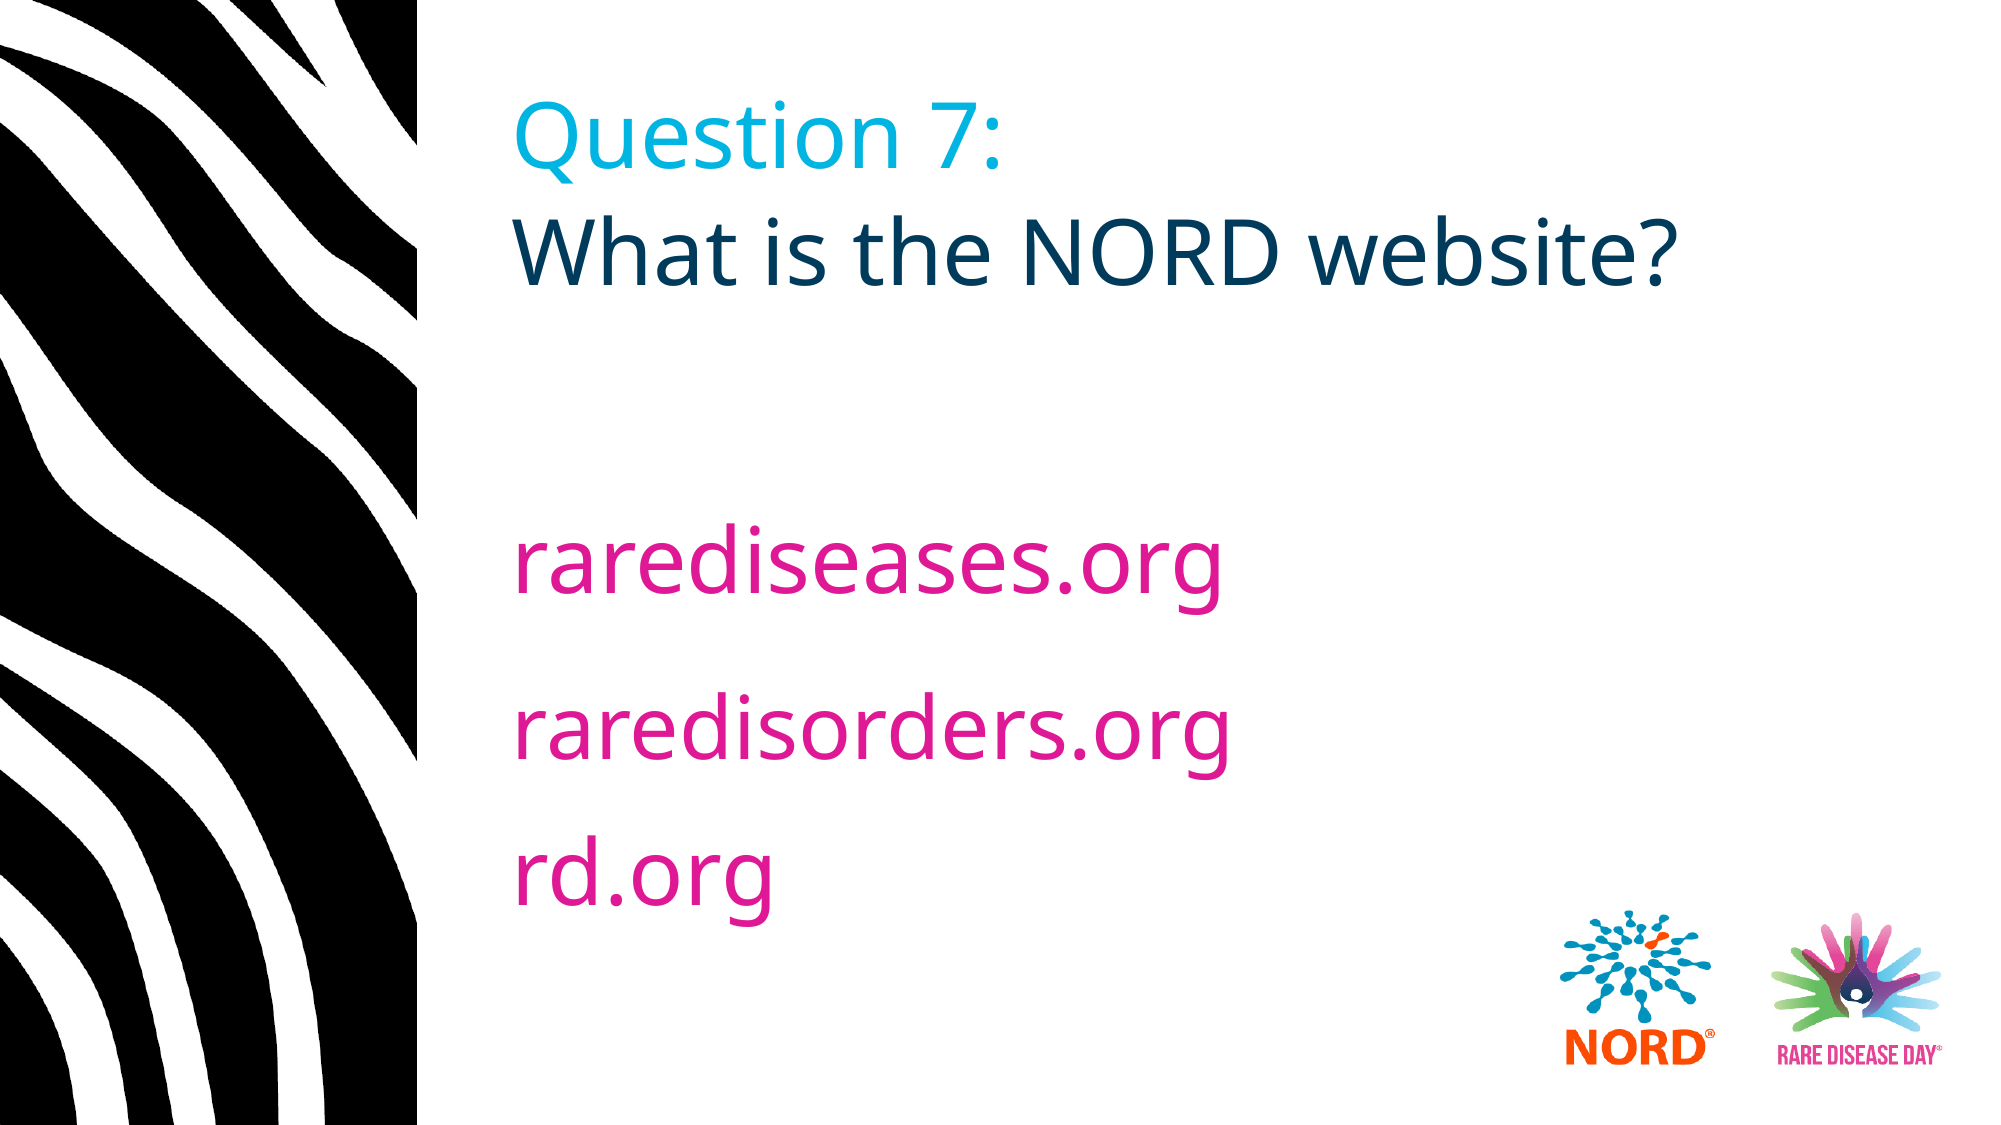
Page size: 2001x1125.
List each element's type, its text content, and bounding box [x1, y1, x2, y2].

text_box What is the NORD website? [496, 186, 2000, 312]
text_box raredisorders.org [496, 675, 1662, 787]
list rarediseases.org [496, 507, 2000, 629]
title Question 7: [496, 78, 1863, 186]
picture [0, 0, 2001, 1125]
text_box rd.org [496, 818, 1893, 947]
